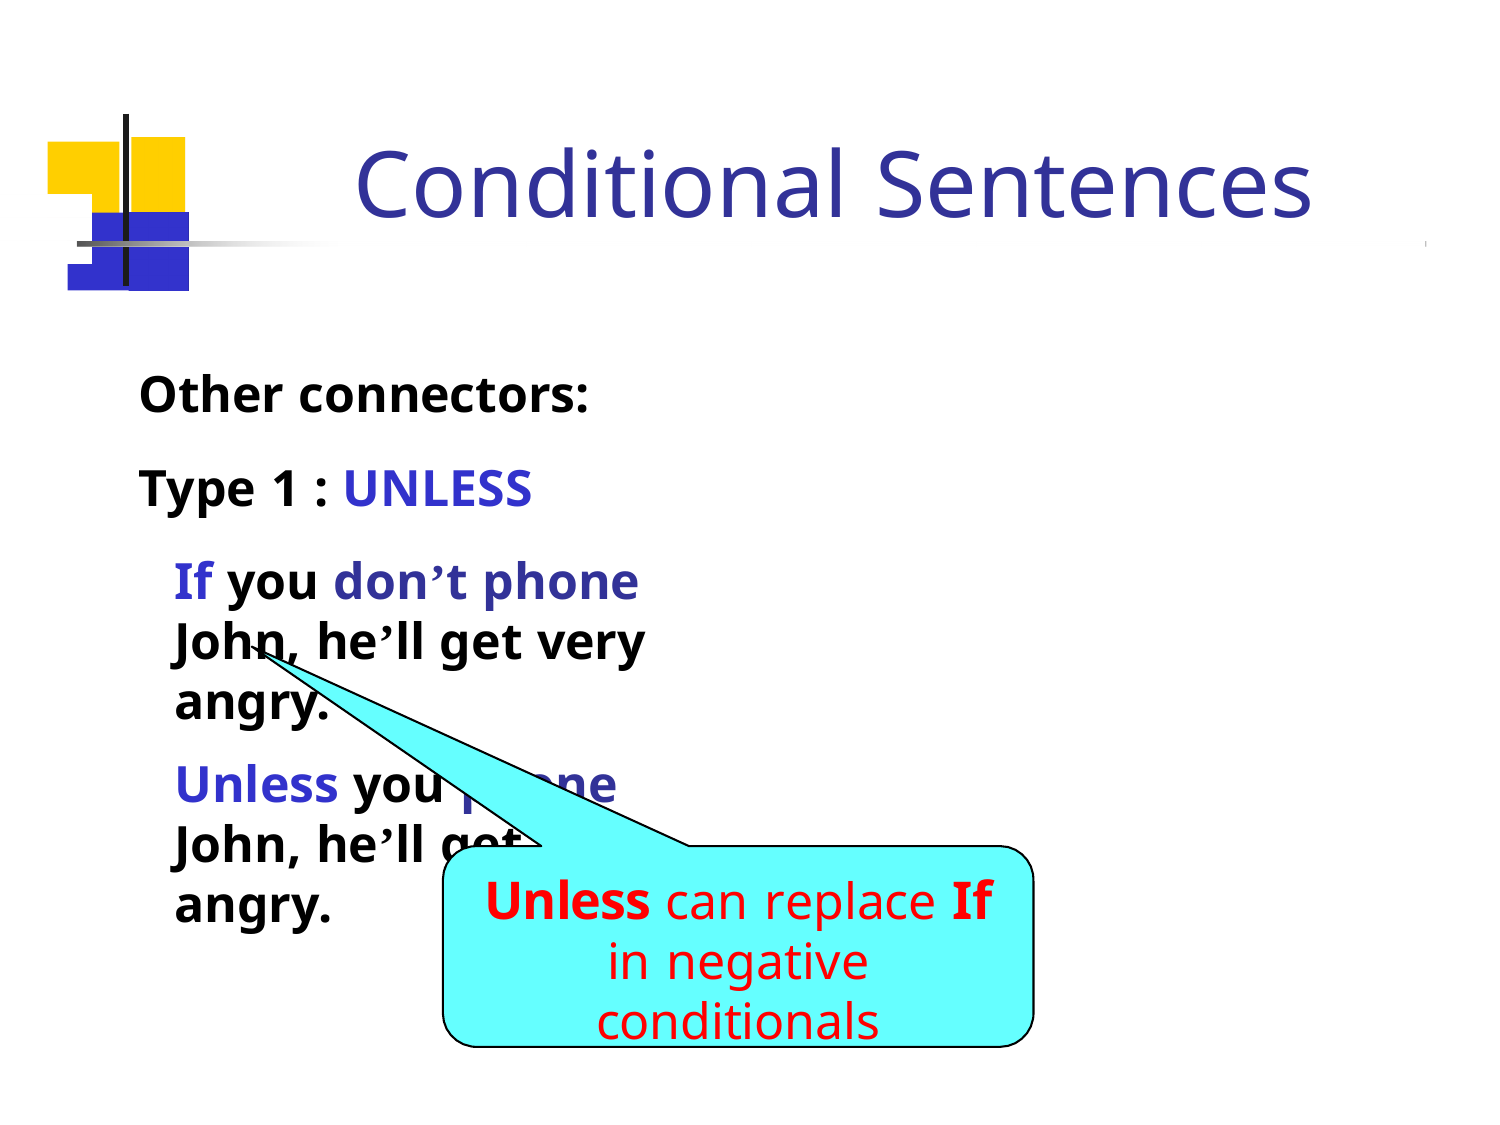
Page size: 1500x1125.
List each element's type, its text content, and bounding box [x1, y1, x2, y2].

picture [1328, 241, 1427, 247]
picture [0, 137, 172, 291]
title Conditional Sentences [172, 125, 1328, 304]
text_box Unless can replace If in negative conditionals [476, 867, 1000, 1050]
text_box [251, 646, 1034, 1047]
list Other connectors: Type 1 : UNLESS If you don’t phone John, he’ll get very angry. Unless you phone John, he’ll get very angry. [89, 304, 1411, 966]
